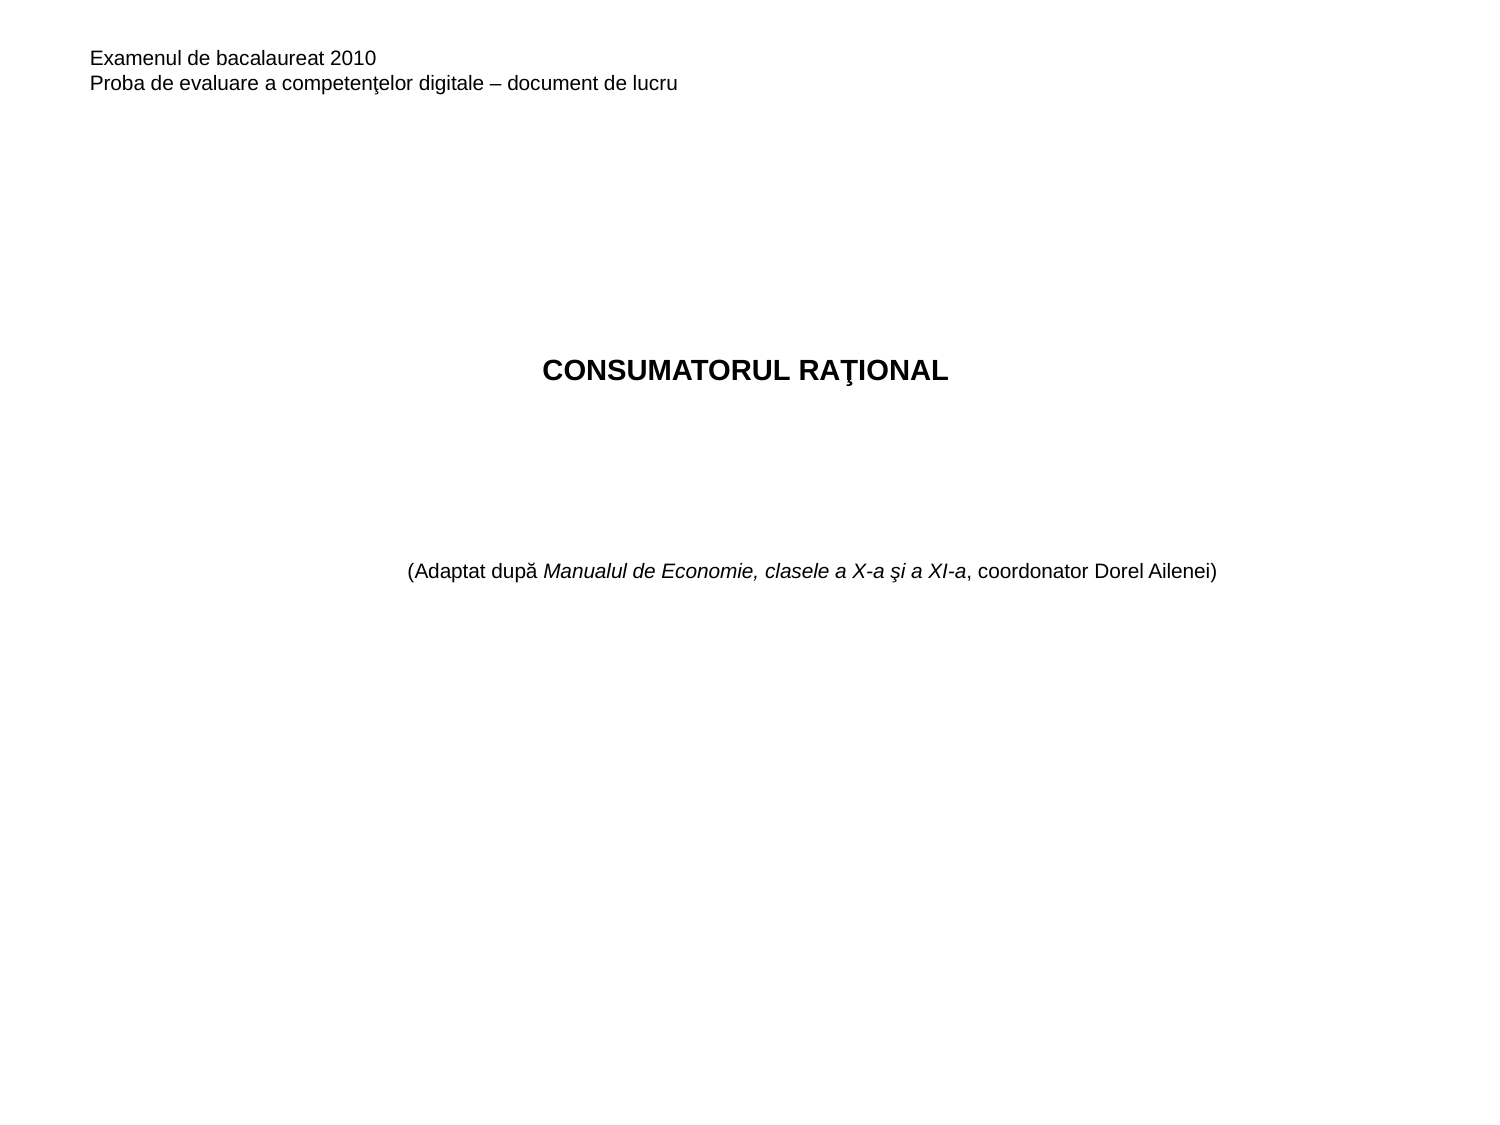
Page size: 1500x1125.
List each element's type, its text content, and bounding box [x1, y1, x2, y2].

subtitle (Adaptat după Manualul de Economie, clasele a X-a şi a XI-a, coordonator Dorel Ailenei) [212, 549, 1413, 626]
text_box Examenul de bacalaureat 2010 Proba de evaluare a competenţelor digitale – document de lucru [75, 37, 1388, 103]
title CONSUMATORUL RAŢIONAL [112, 287, 1388, 451]
